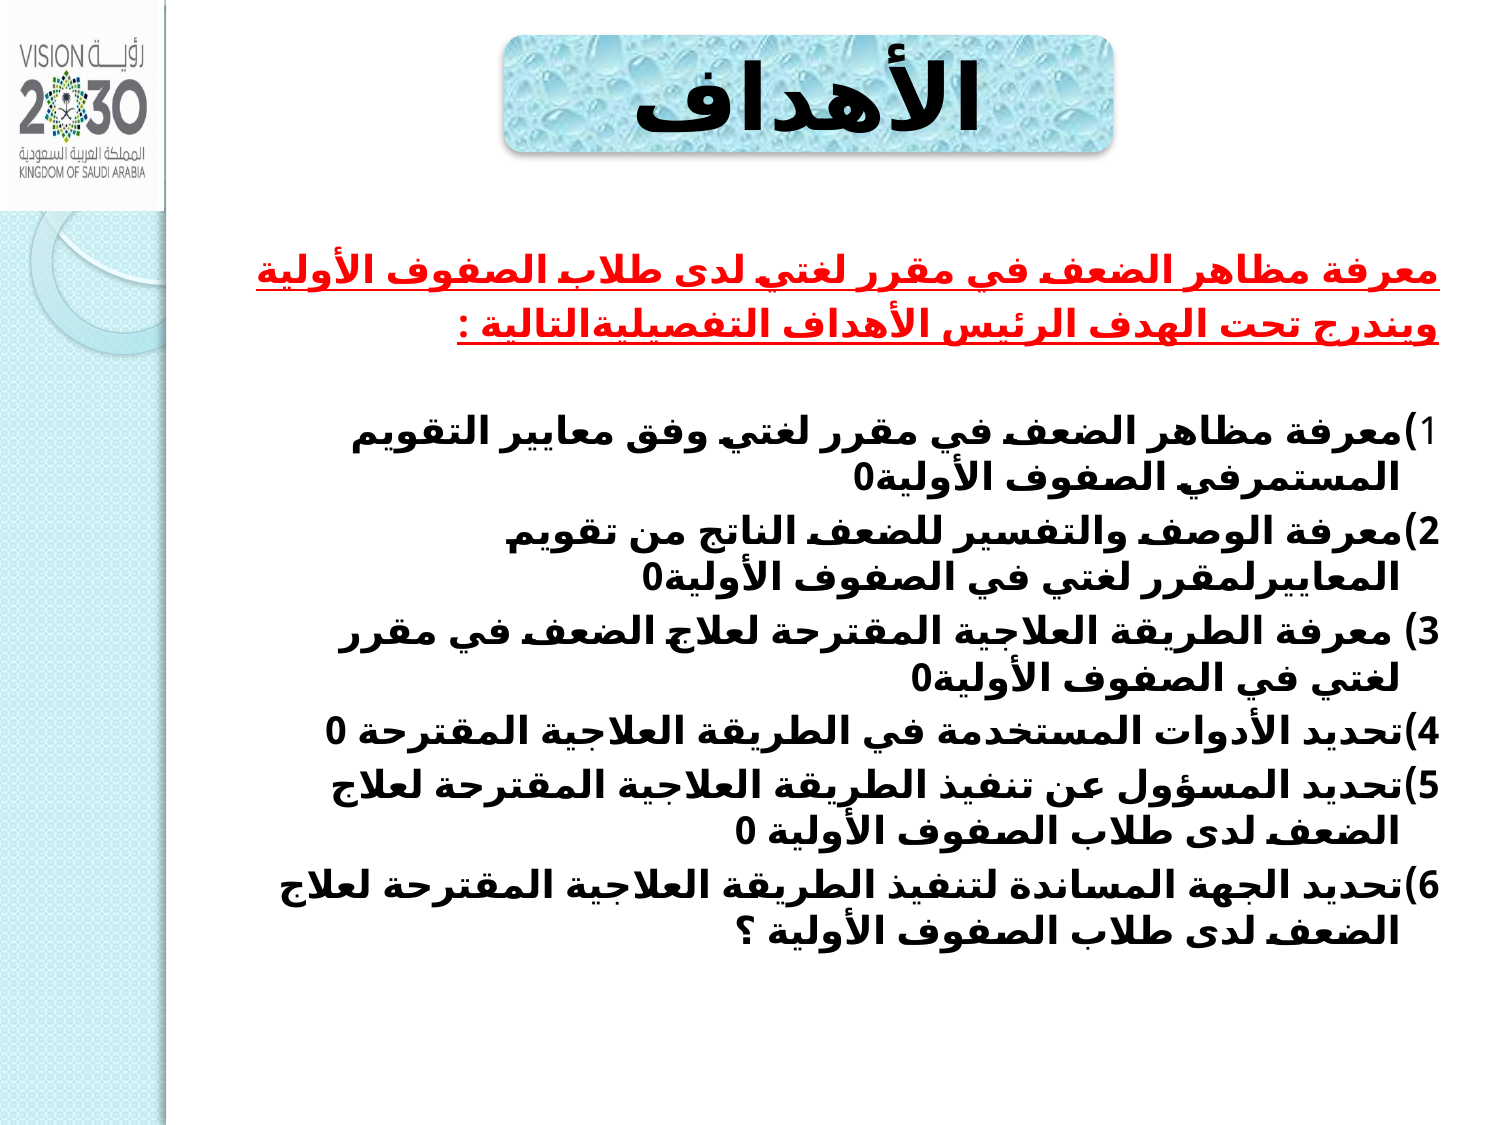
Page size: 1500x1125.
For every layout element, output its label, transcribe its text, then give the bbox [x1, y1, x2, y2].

list معرفة مظاهر الضعف في مقرر لغتي لدى طلاب الصفوف الأولية ويندرج تحت الهدف الرئيس الأهداف التفصيليةالتالية : 1)معرفة مظاهر الضعف في مقرر لغتي وفق معايير التقويم المستمرفي الصفوف الأولية0 2)معرفة الوصف والتفسير للضعف الناتج من تقويم المعاييرلمقرر لغتي في الصفوف الأولية0 3) معرفة الطريقة العلاجية المقترحة لعلاج الضعف في مقرر لغتي في الصفوف الأولية0 4)تحديد الأدوات المستخدمة في الطريقة العلاجية المقترحة 0 5)تحديد المسؤول عن تنفيذ الطريقة العلاجية المقترحة لعلاج الضعف لدى طلاب الصفوف الأولية 0 6)تحديد الجهة المساندة لتنفيذ الطريقة العلاجية المقترحة لعلاج الضعف لدى طلاب الصفوف الأولية ؟ [235, 237, 1466, 1025]
picture [0, 0, 165, 211]
text_box الأهداف [503, 35, 1114, 153]
